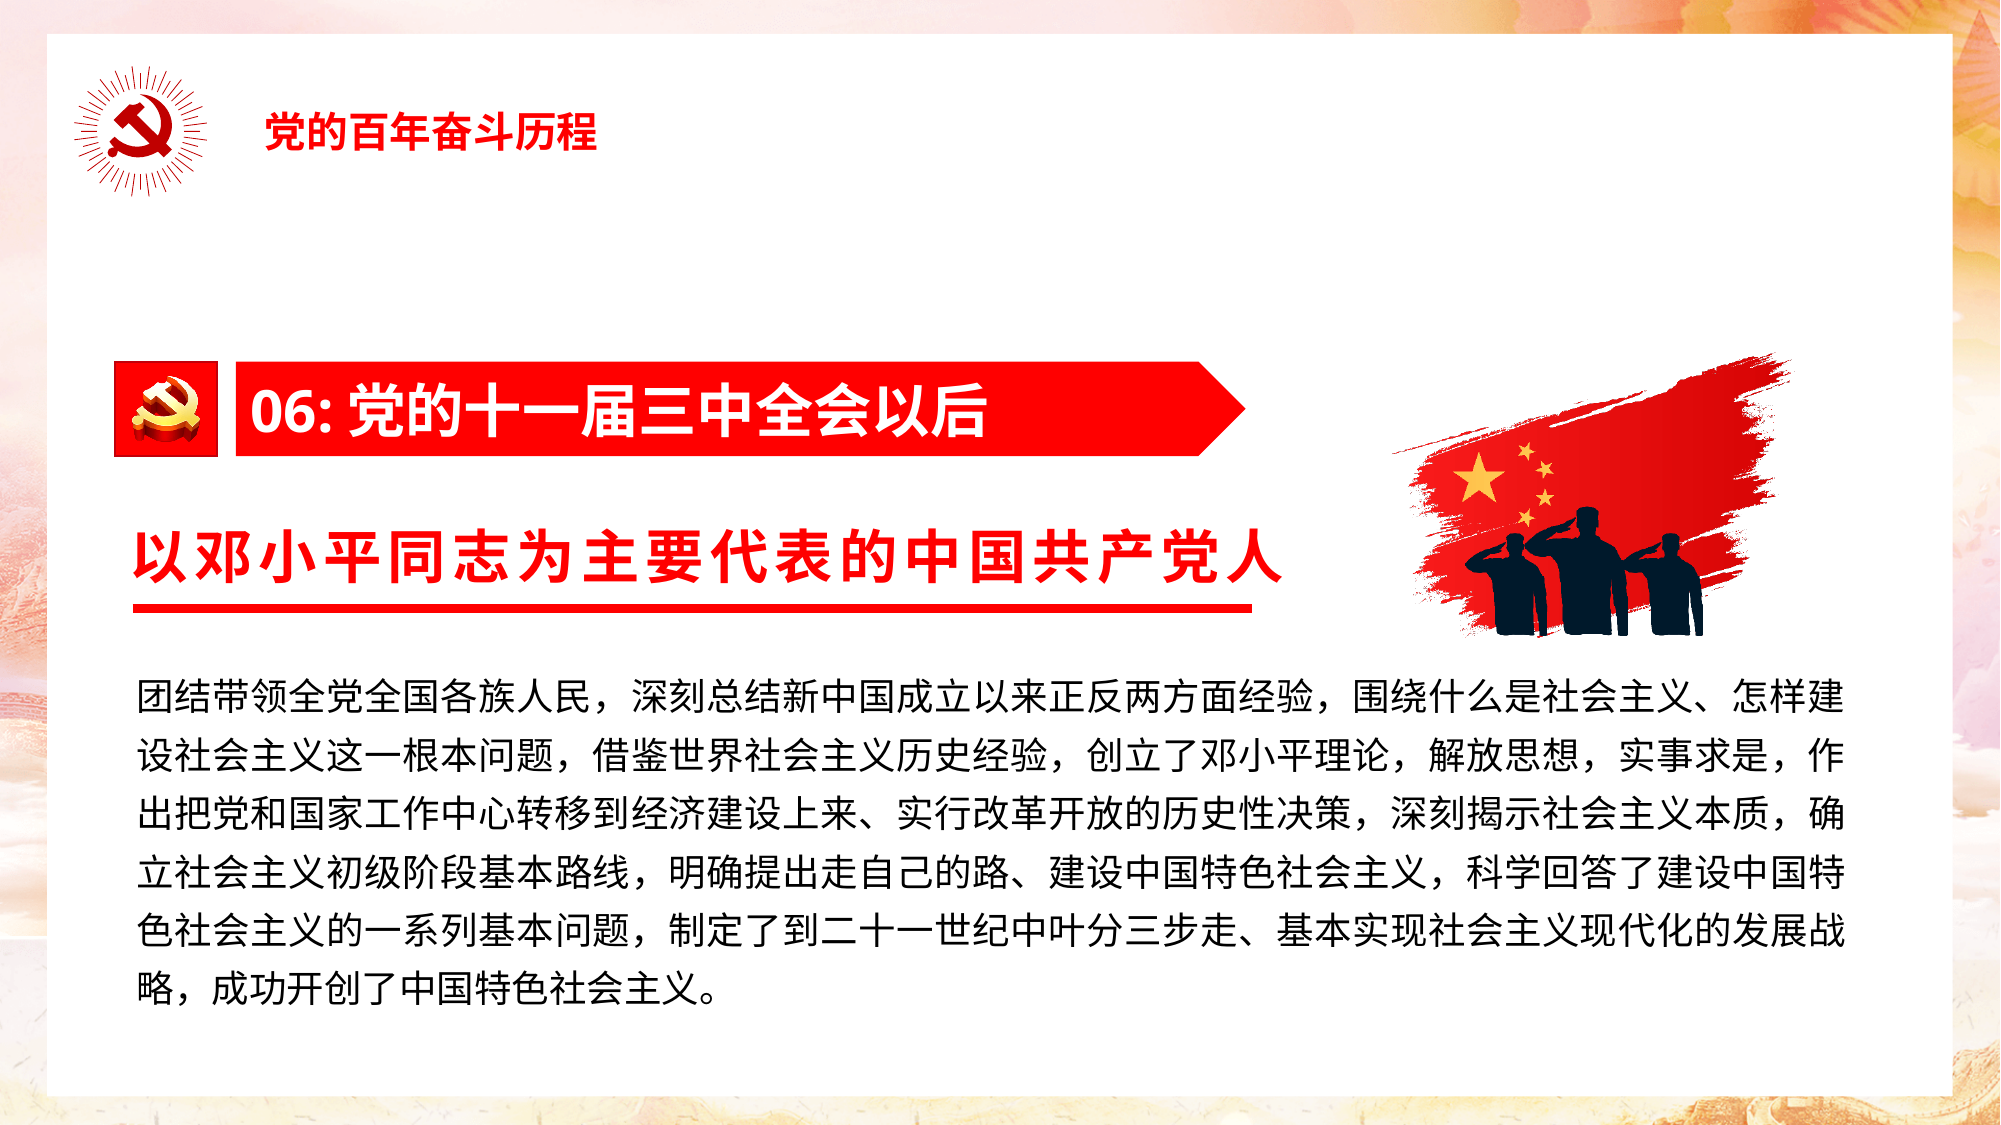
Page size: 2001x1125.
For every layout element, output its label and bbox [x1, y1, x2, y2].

text_box [0, 0, 2000, 1125]
text_box [74, 66, 207, 197]
picture [1371, 291, 1807, 727]
picture [132, 376, 200, 442]
